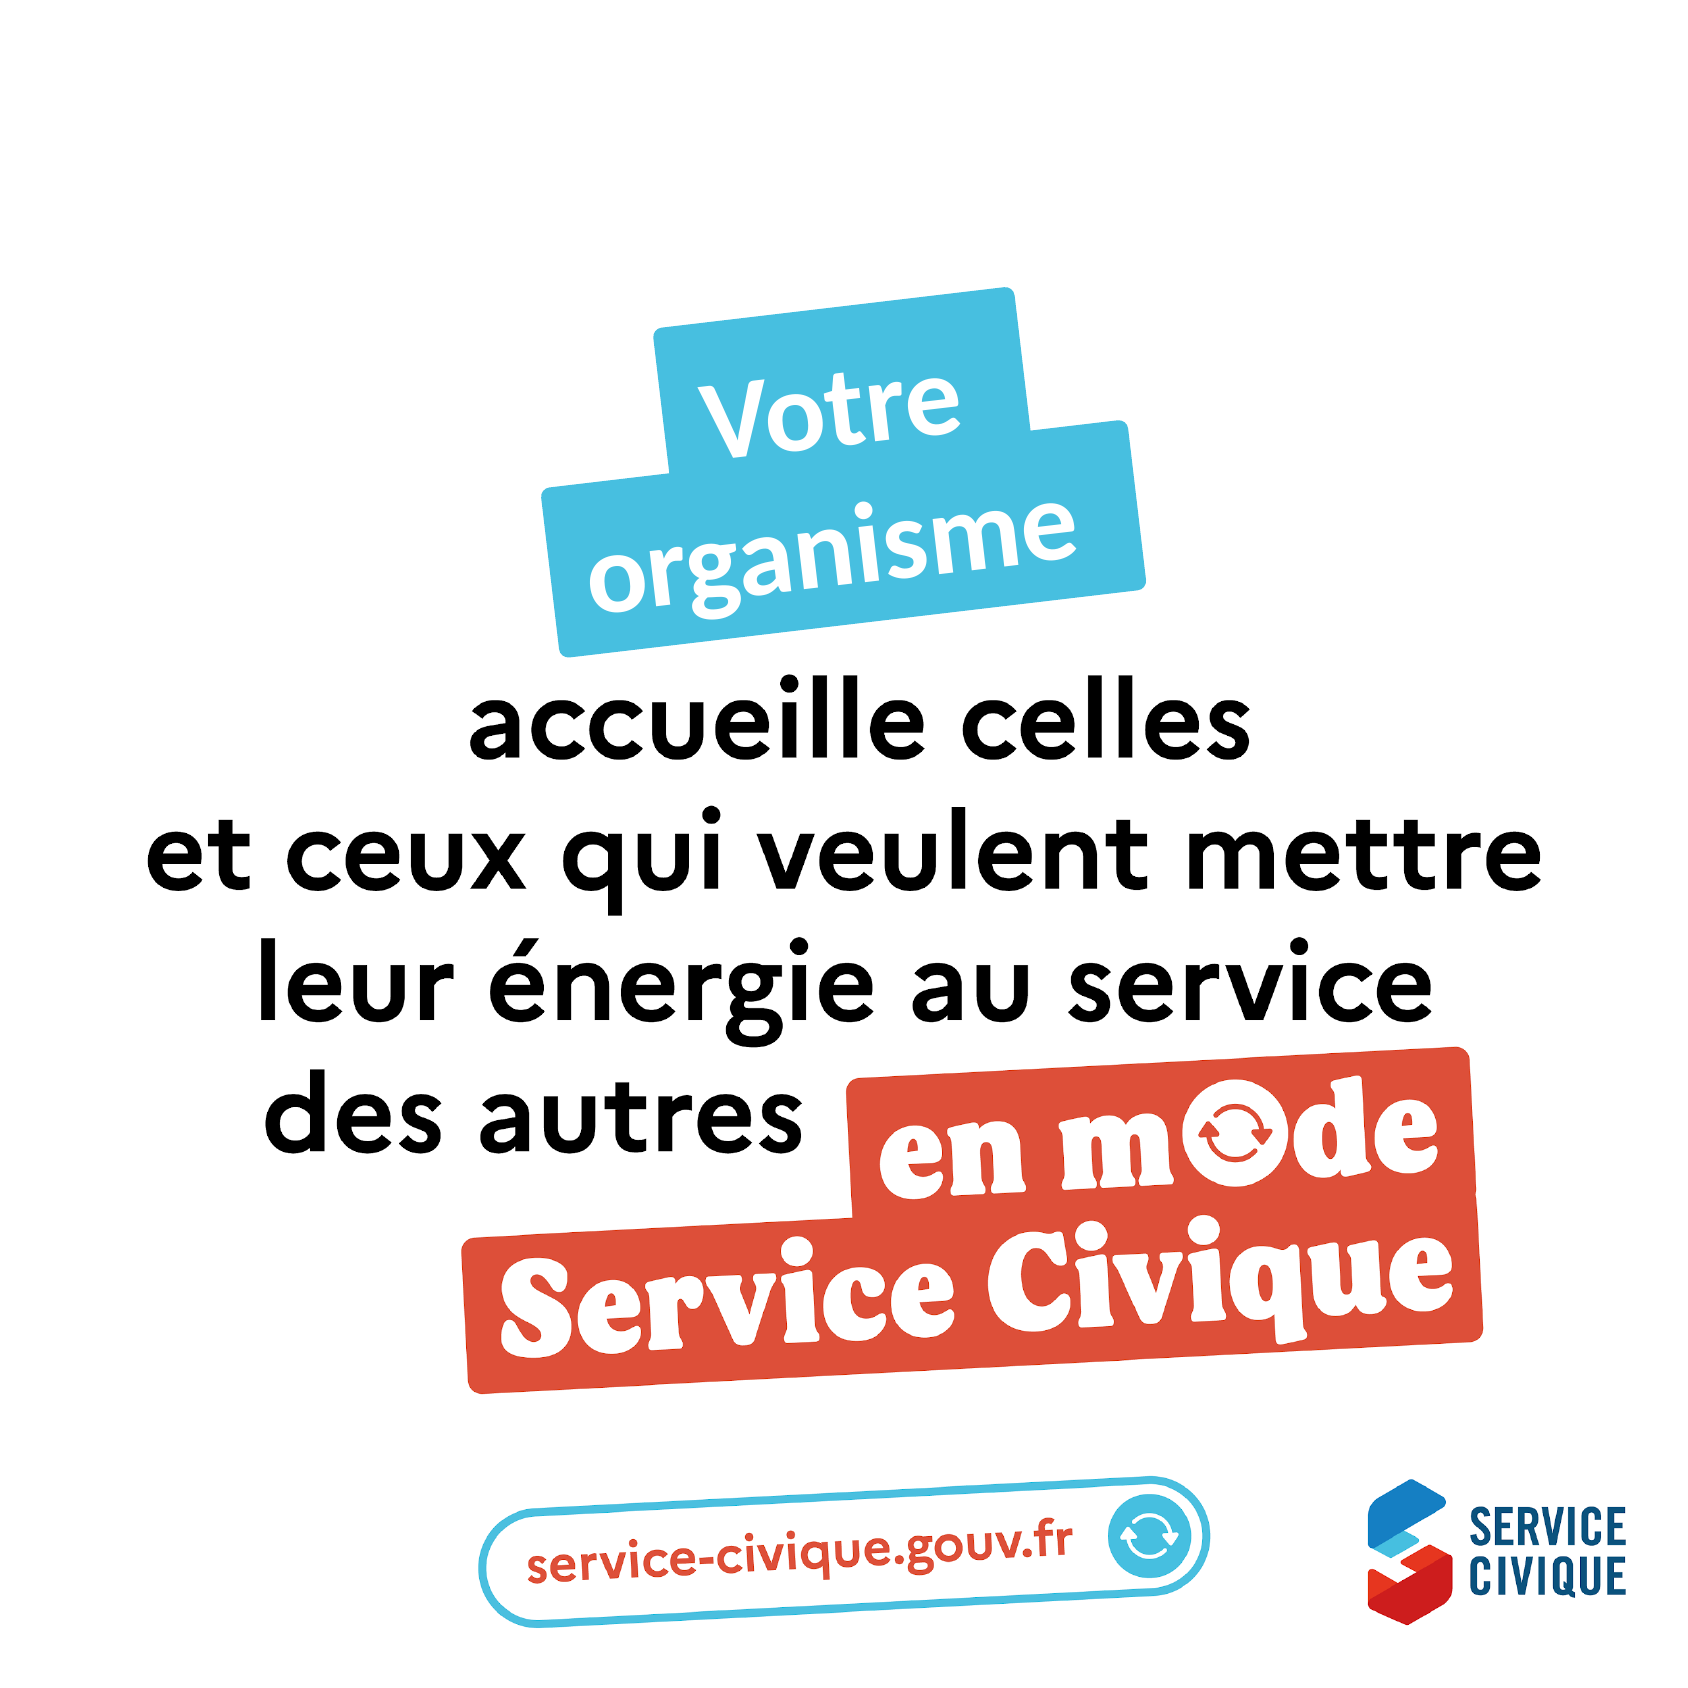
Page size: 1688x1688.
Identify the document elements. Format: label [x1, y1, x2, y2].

picture [0, 0, 1688, 1688]
text_box [550, 296, 1138, 650]
